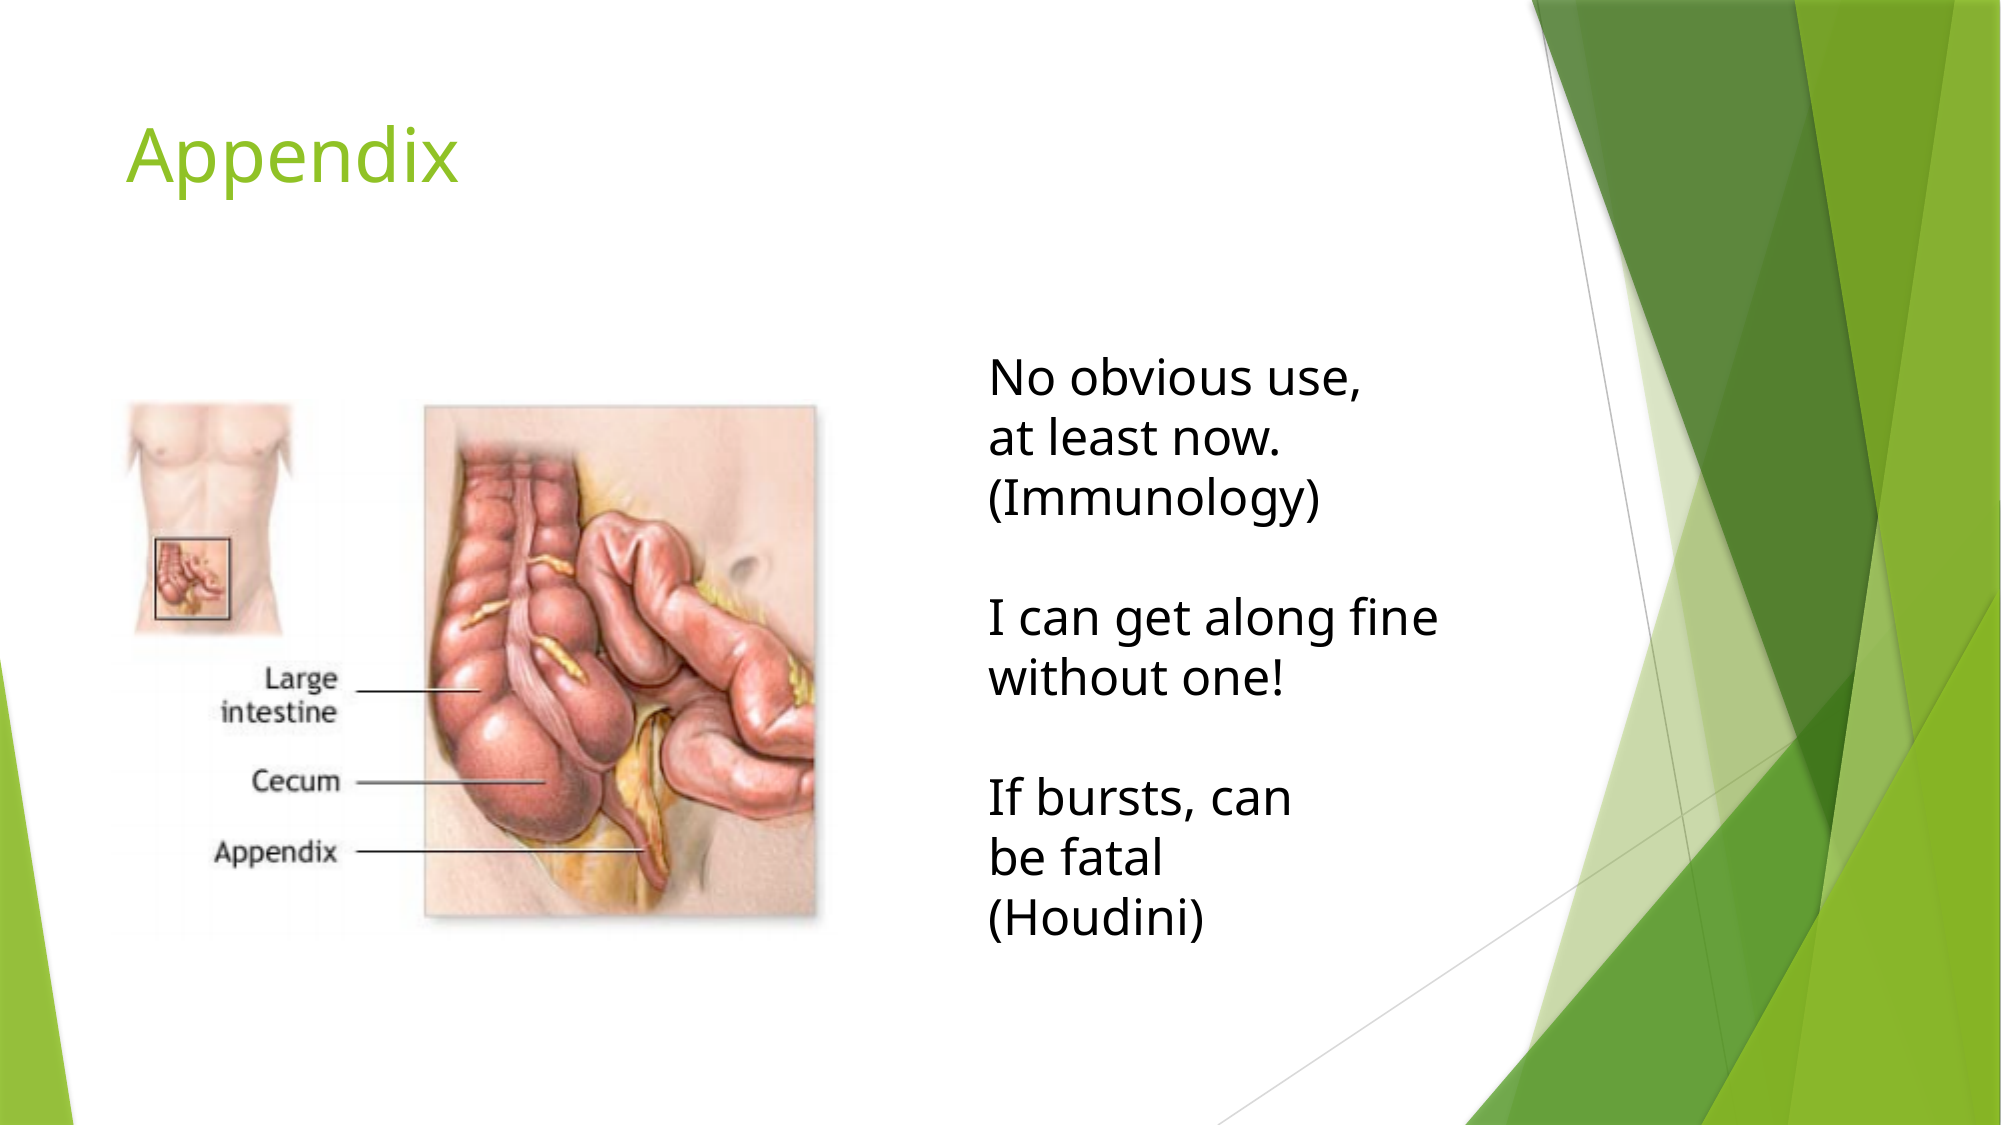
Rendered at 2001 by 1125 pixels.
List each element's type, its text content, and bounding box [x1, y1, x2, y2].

text_box No obvious use, at least now. (Immunology) I can get along fine without one! If bursts, can be fatal (Houdini) [973, 338, 1477, 954]
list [110, 399, 838, 942]
title Appendix [111, 99, 1522, 317]
